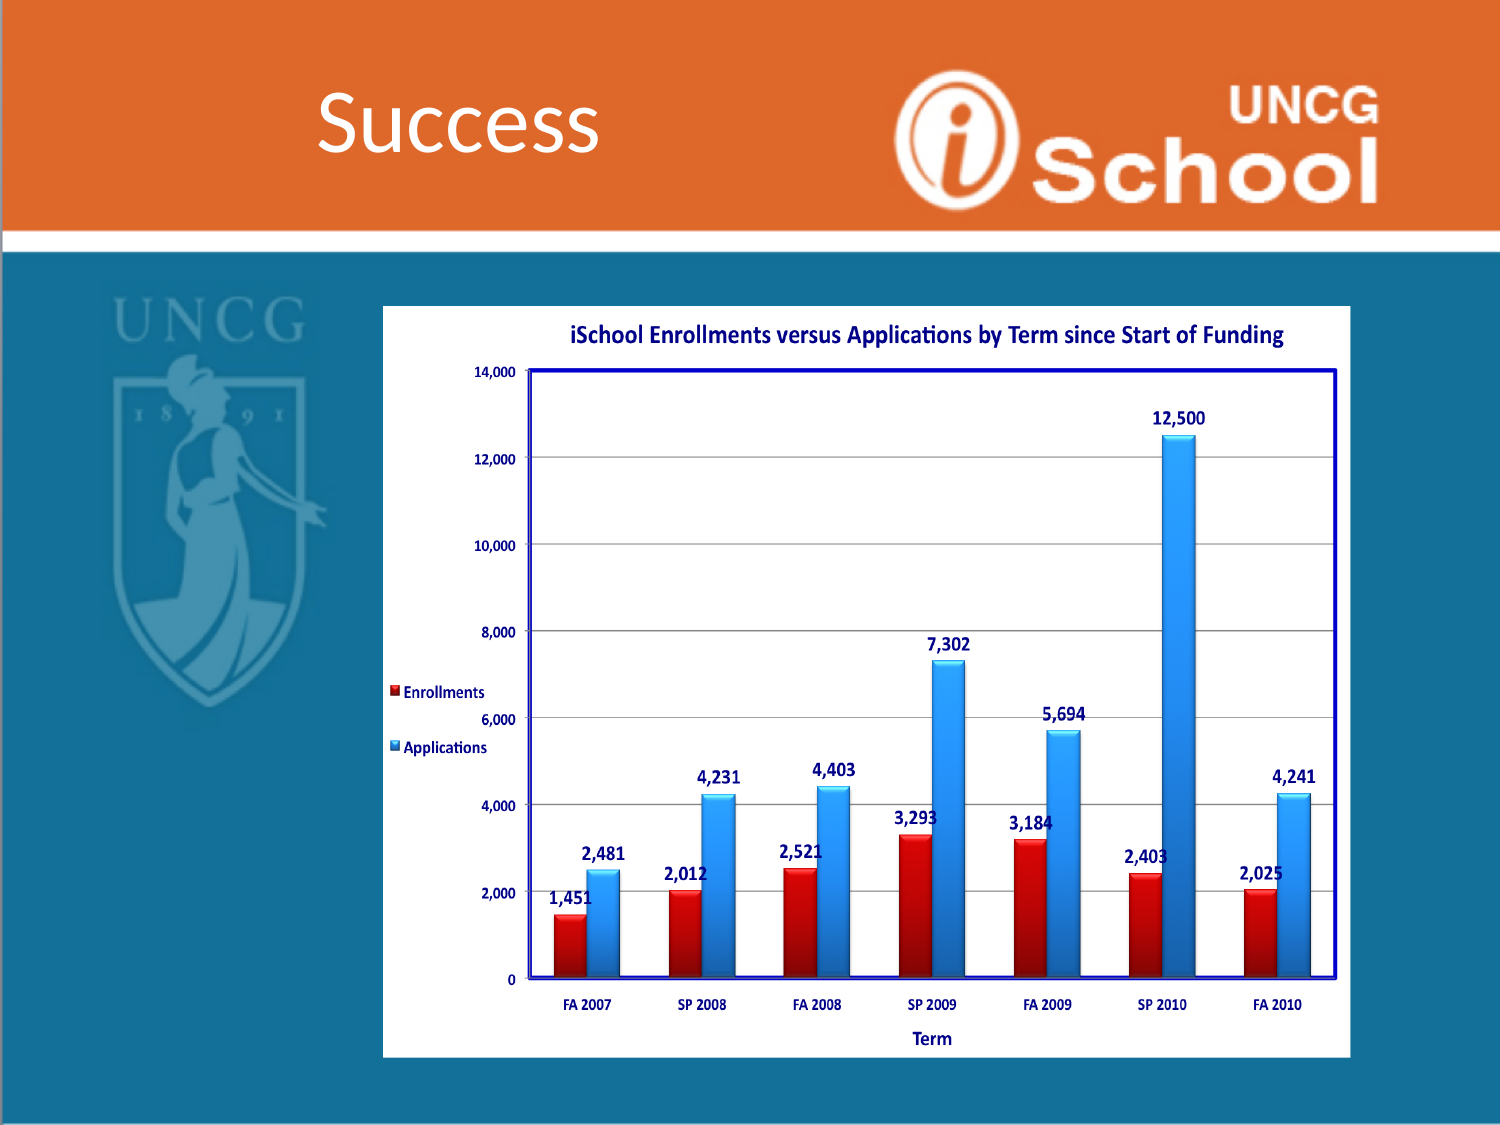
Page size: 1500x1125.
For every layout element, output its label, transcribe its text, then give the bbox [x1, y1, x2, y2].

title Success [75, 0, 845, 233]
picture [0, 0, 1500, 1125]
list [252, 305, 1481, 1059]
